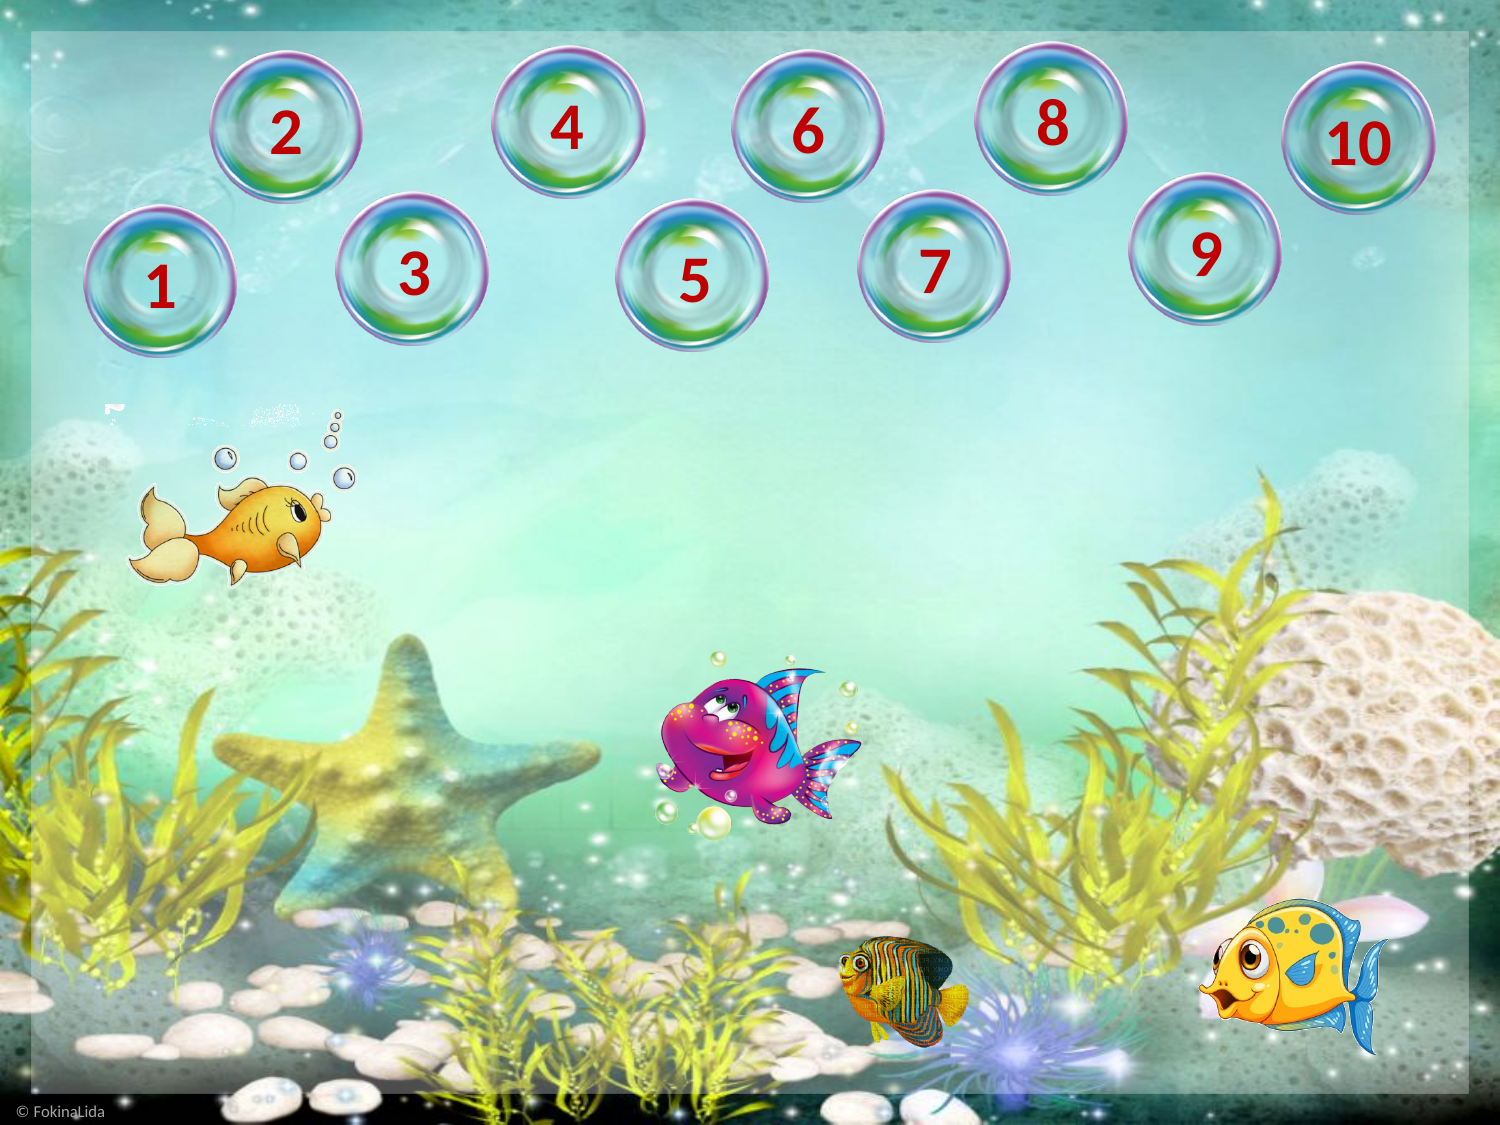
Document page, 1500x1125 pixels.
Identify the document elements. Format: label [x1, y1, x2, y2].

text_box [731, 48, 886, 203]
text_box [1281, 61, 1436, 216]
text_box [335, 191, 490, 346]
picture [0, 0, 1500, 1125]
text_box [209, 50, 364, 205]
text_box [1127, 172, 1282, 327]
text_box [857, 189, 1012, 344]
text_box [82, 203, 237, 358]
text_box [614, 197, 769, 352]
text_box [974, 41, 1129, 196]
text_box [491, 45, 646, 200]
